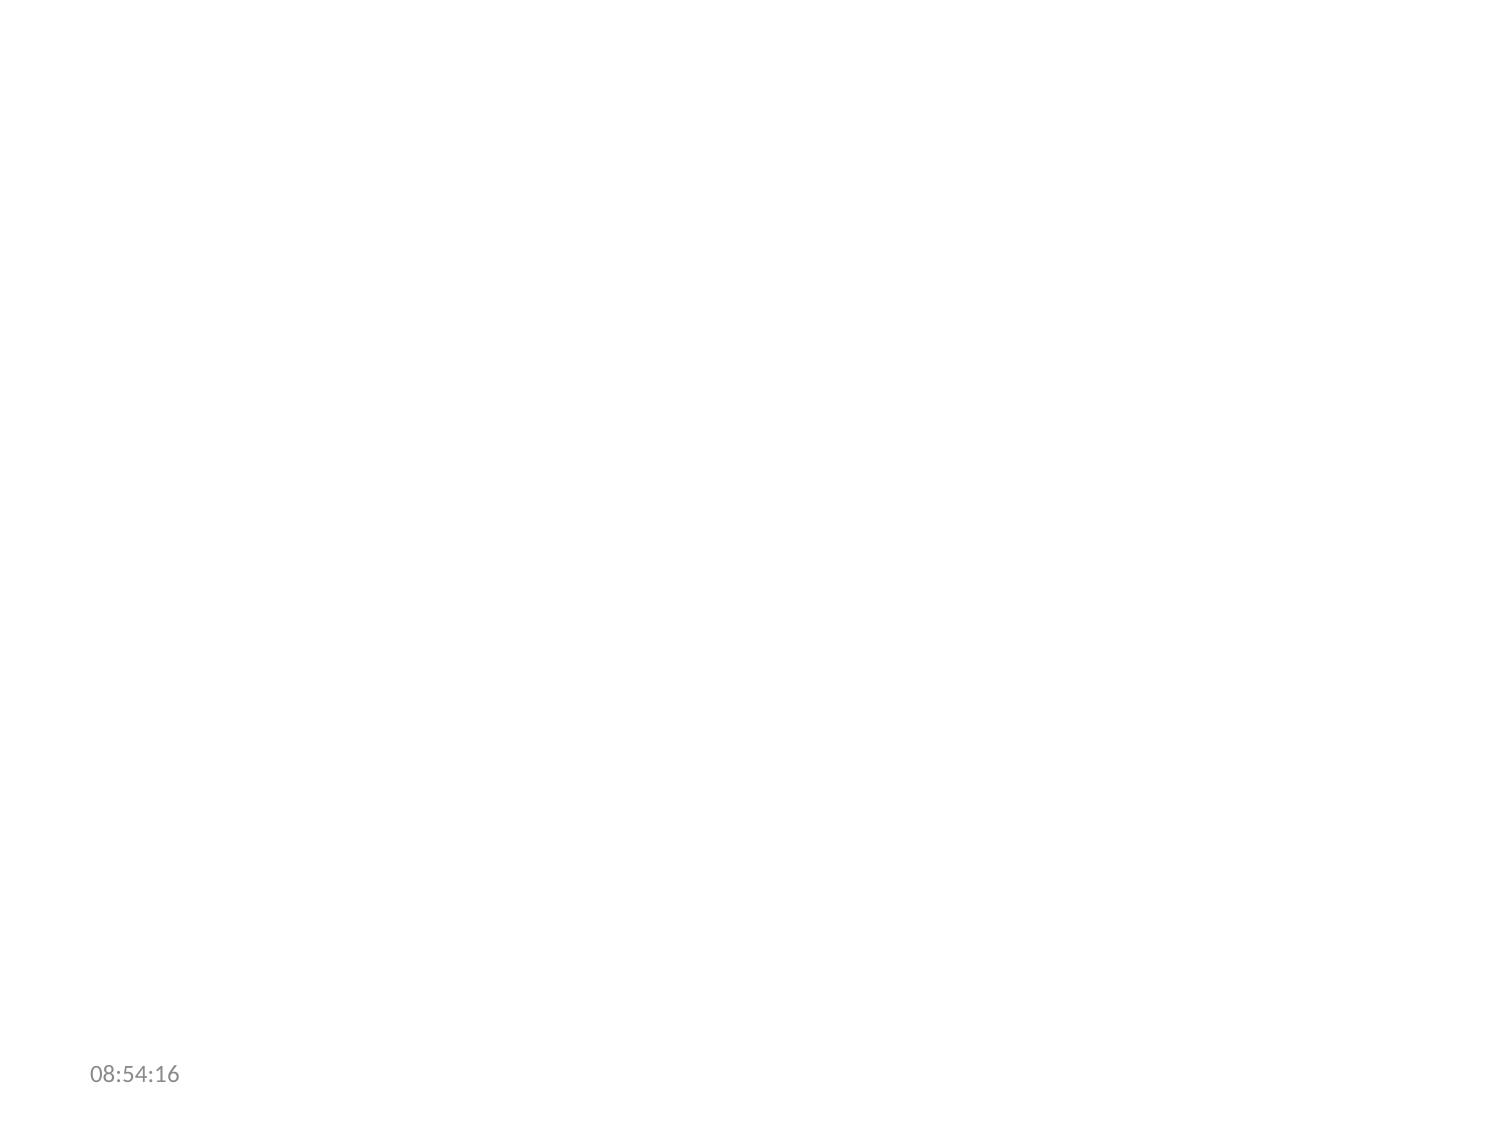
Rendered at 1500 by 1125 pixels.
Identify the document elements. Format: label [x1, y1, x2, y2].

slide_number [75, 1042, 425, 1103]
